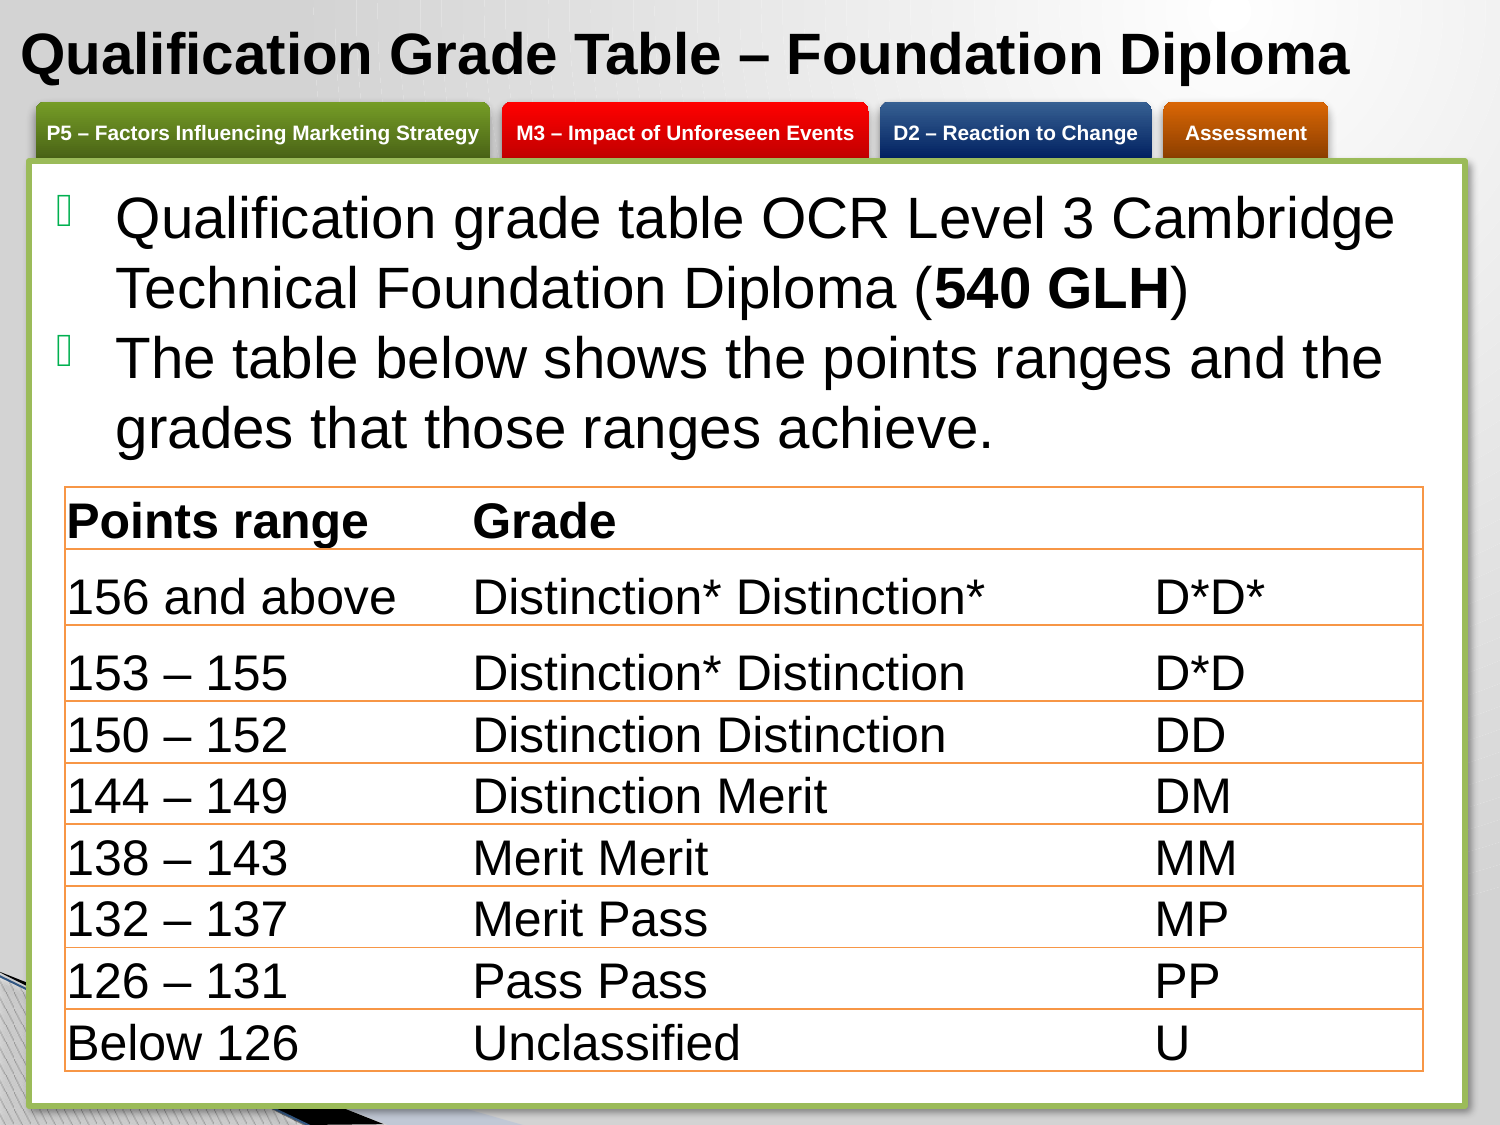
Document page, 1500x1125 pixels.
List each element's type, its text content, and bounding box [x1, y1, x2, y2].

table_cell Unclassified [471, 1010, 1153, 1070]
table_cell 153 – 155 [66, 626, 471, 700]
table_cell Pass Pass [471, 948, 1153, 1008]
title Qualification Grade Table – Foundation Diploma [5, 0, 1447, 102]
table_cell MP [1153, 887, 1422, 947]
table_cell Below 126 [66, 1010, 471, 1070]
table_cell Distinction* Distinction [471, 626, 1153, 700]
table_header Grade [471, 488, 1153, 548]
table_cell 144 – 149 [66, 764, 471, 823]
table_cell 126 – 131 [66, 948, 471, 1008]
table_cell PP [1153, 948, 1422, 1008]
picture [281, 1114, 303, 1125]
table_cell 132 – 137 [66, 887, 471, 947]
table_cell Distinction Distinction [471, 702, 1153, 762]
table_cell DD [1153, 702, 1422, 762]
table_cell Distinction* Distinction* [471, 550, 1153, 624]
table_cell 156 and above [66, 550, 471, 624]
table_header [1153, 488, 1422, 548]
table_cell MM [1153, 825, 1422, 885]
text_box e [551, 0, 603, 5]
table_cell Merit Merit [471, 825, 1153, 885]
table_header Points range [66, 488, 471, 548]
table_cell D*D* [1153, 550, 1422, 624]
table_cell U [1153, 1010, 1422, 1070]
table_cell 138 – 143 [66, 825, 471, 885]
text_box Qualification grade table OCR Level 3 Cambridge Technical Foundation Diploma (540 GLH) The table below shows the points ranges and the grades that those ranges achieve. [41, 172, 1447, 468]
table_cell DM [1153, 764, 1422, 823]
table_cell 150 – 152 [66, 702, 471, 762]
table_cell Merit Pass [471, 887, 1153, 947]
table_cell Distinction Merit [471, 764, 1153, 823]
table_cell D*D [1153, 626, 1422, 700]
